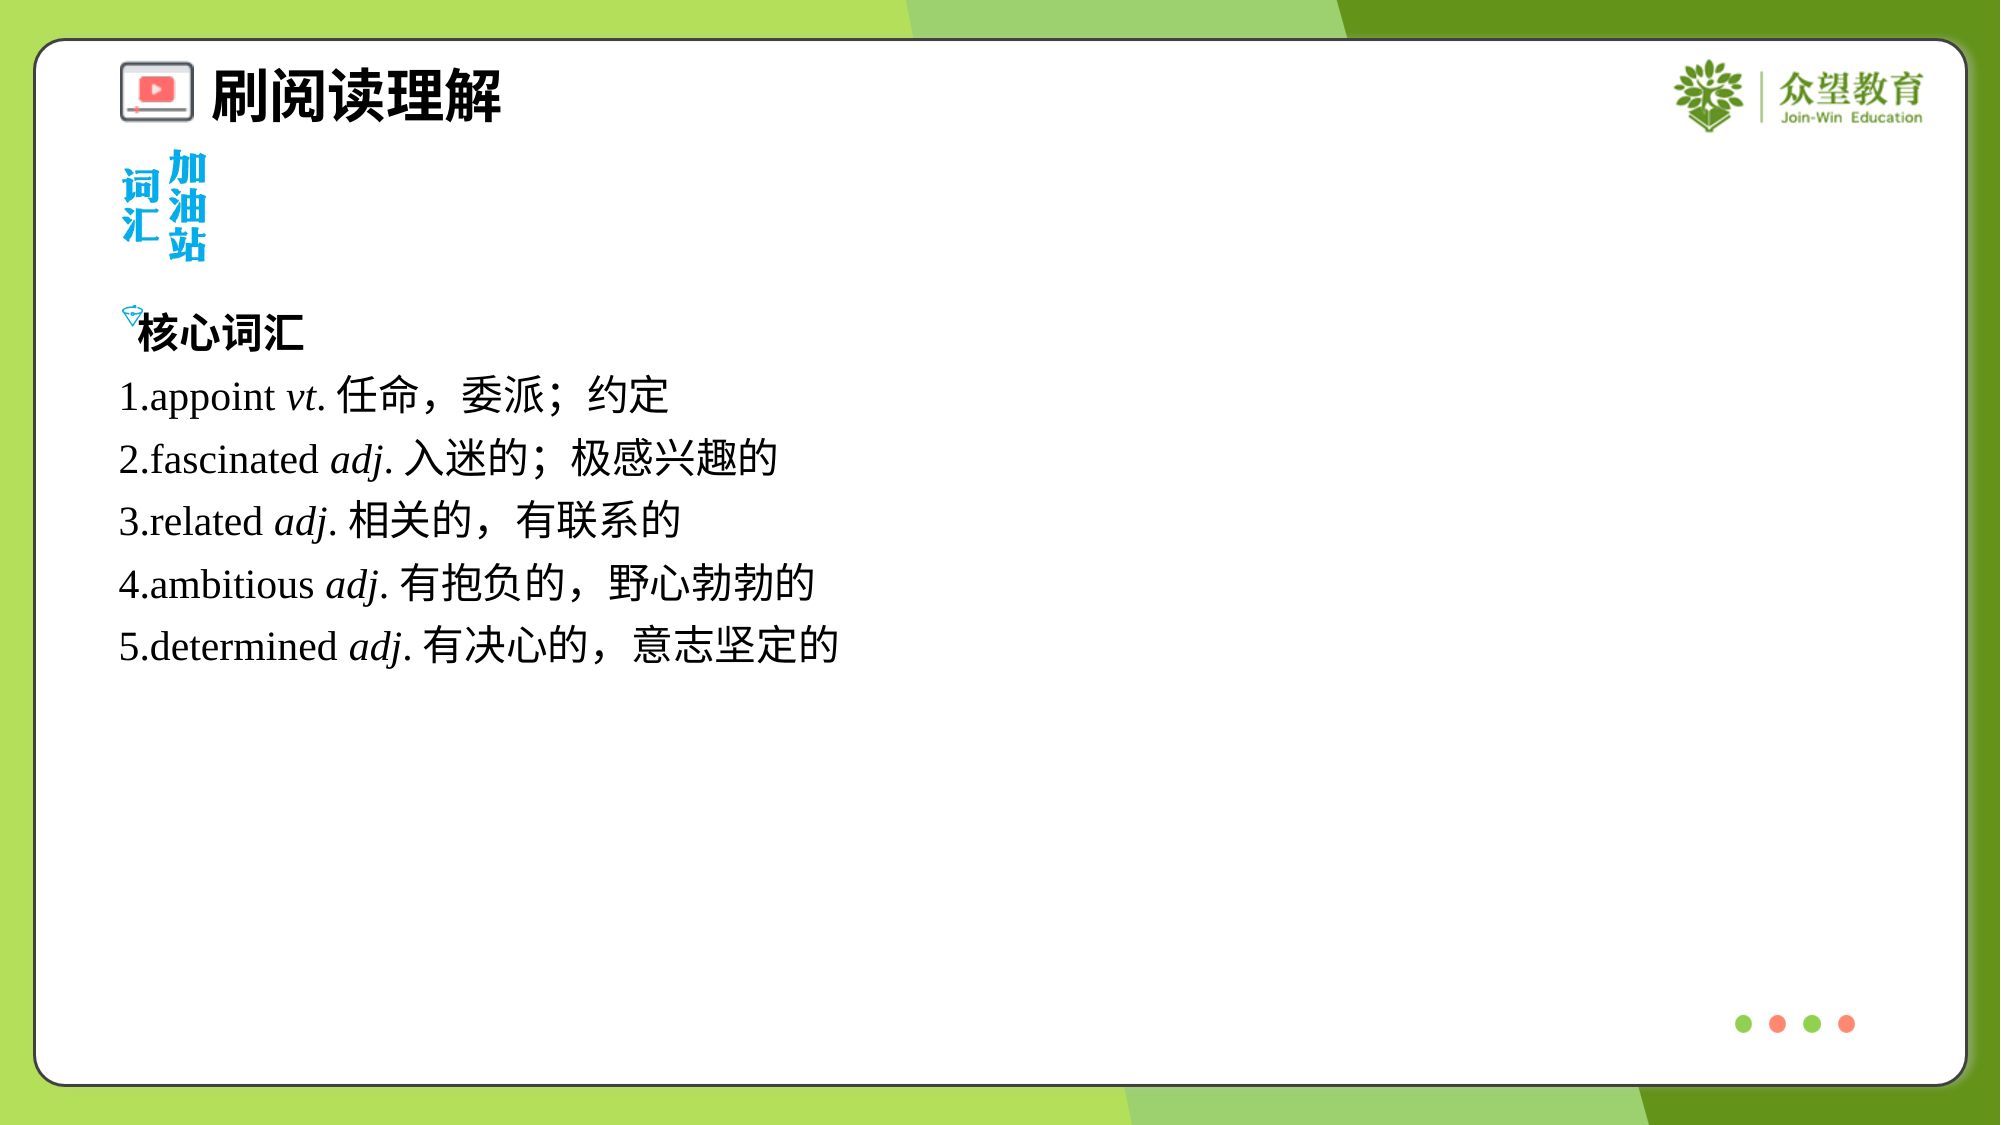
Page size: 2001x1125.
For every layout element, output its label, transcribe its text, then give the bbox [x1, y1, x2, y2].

picture [0, 0, 2000, 1125]
text_box &1& 核心词汇 1.appoint vt.任命，委派；约定 2.fascinated adj.入迷的；极感兴趣的 3.related adj.相关的，有联系的 4.ambitious adj.有抱负的，野心勃勃的 5.determined adj.有决心的，意志坚定的 [118, 284, 1882, 655]
